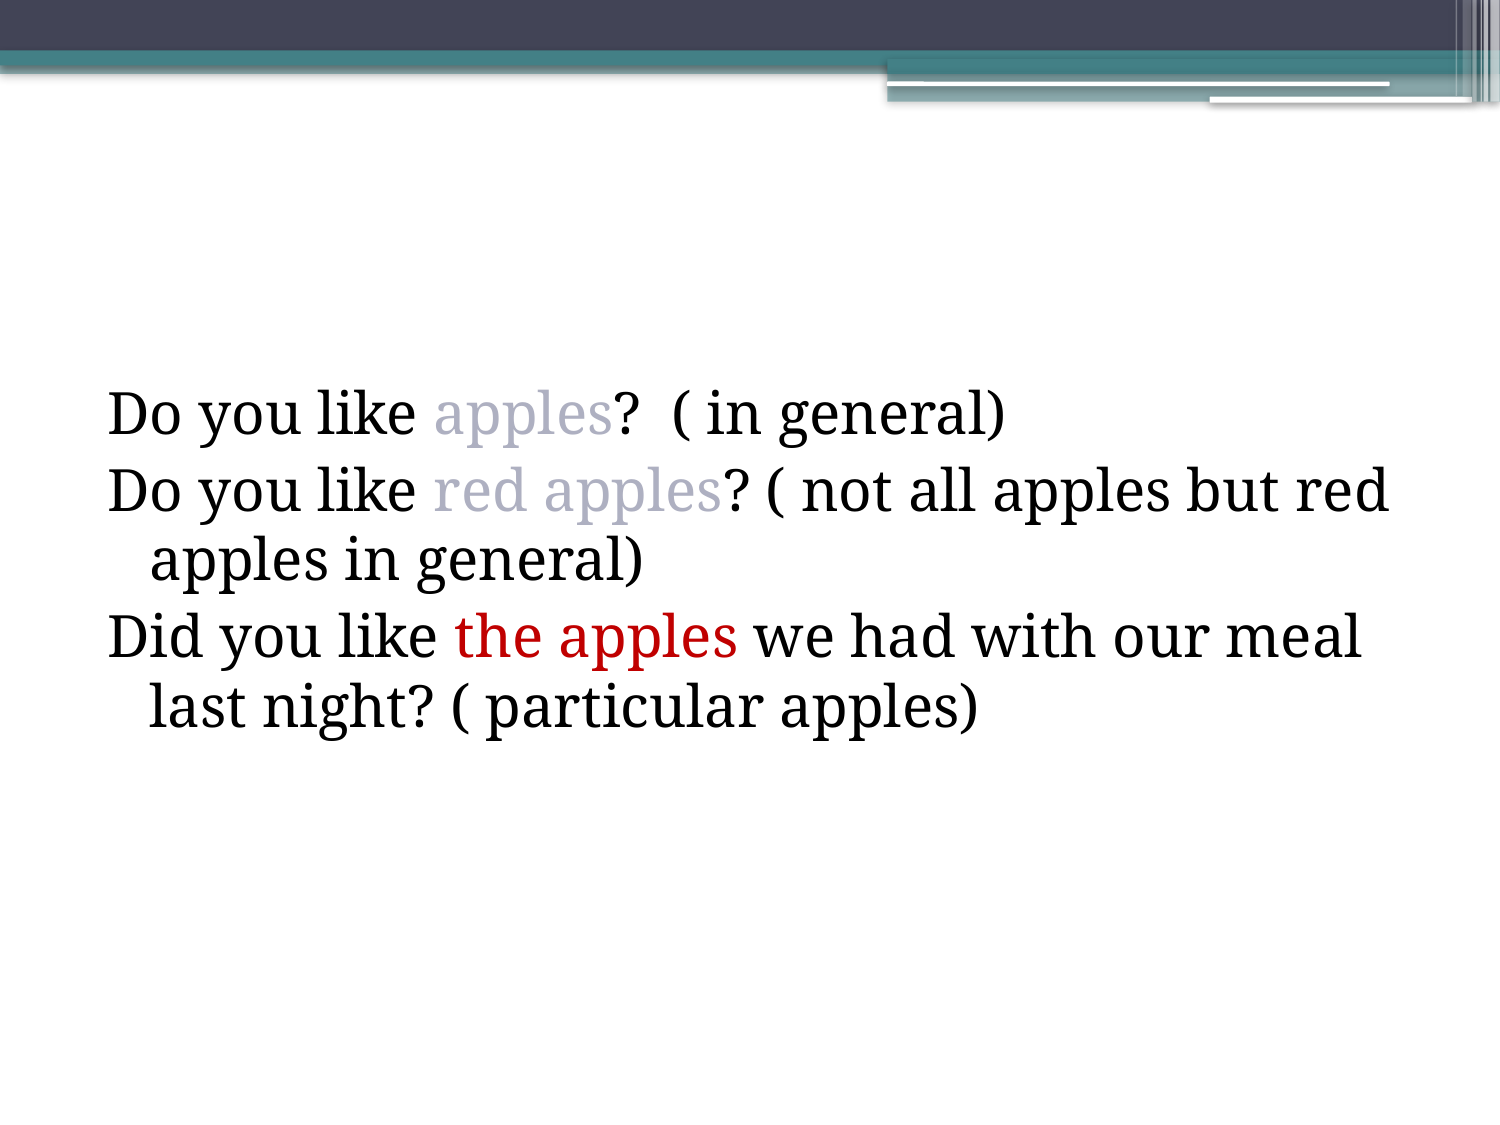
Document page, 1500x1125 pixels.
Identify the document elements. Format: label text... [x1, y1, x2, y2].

list Do you like apples? ( in general) Do you like red apples? ( not all apples but red apples in general) Did you like the apples we had with our meal last night? ( particular apples) [75, 368, 1425, 1079]
